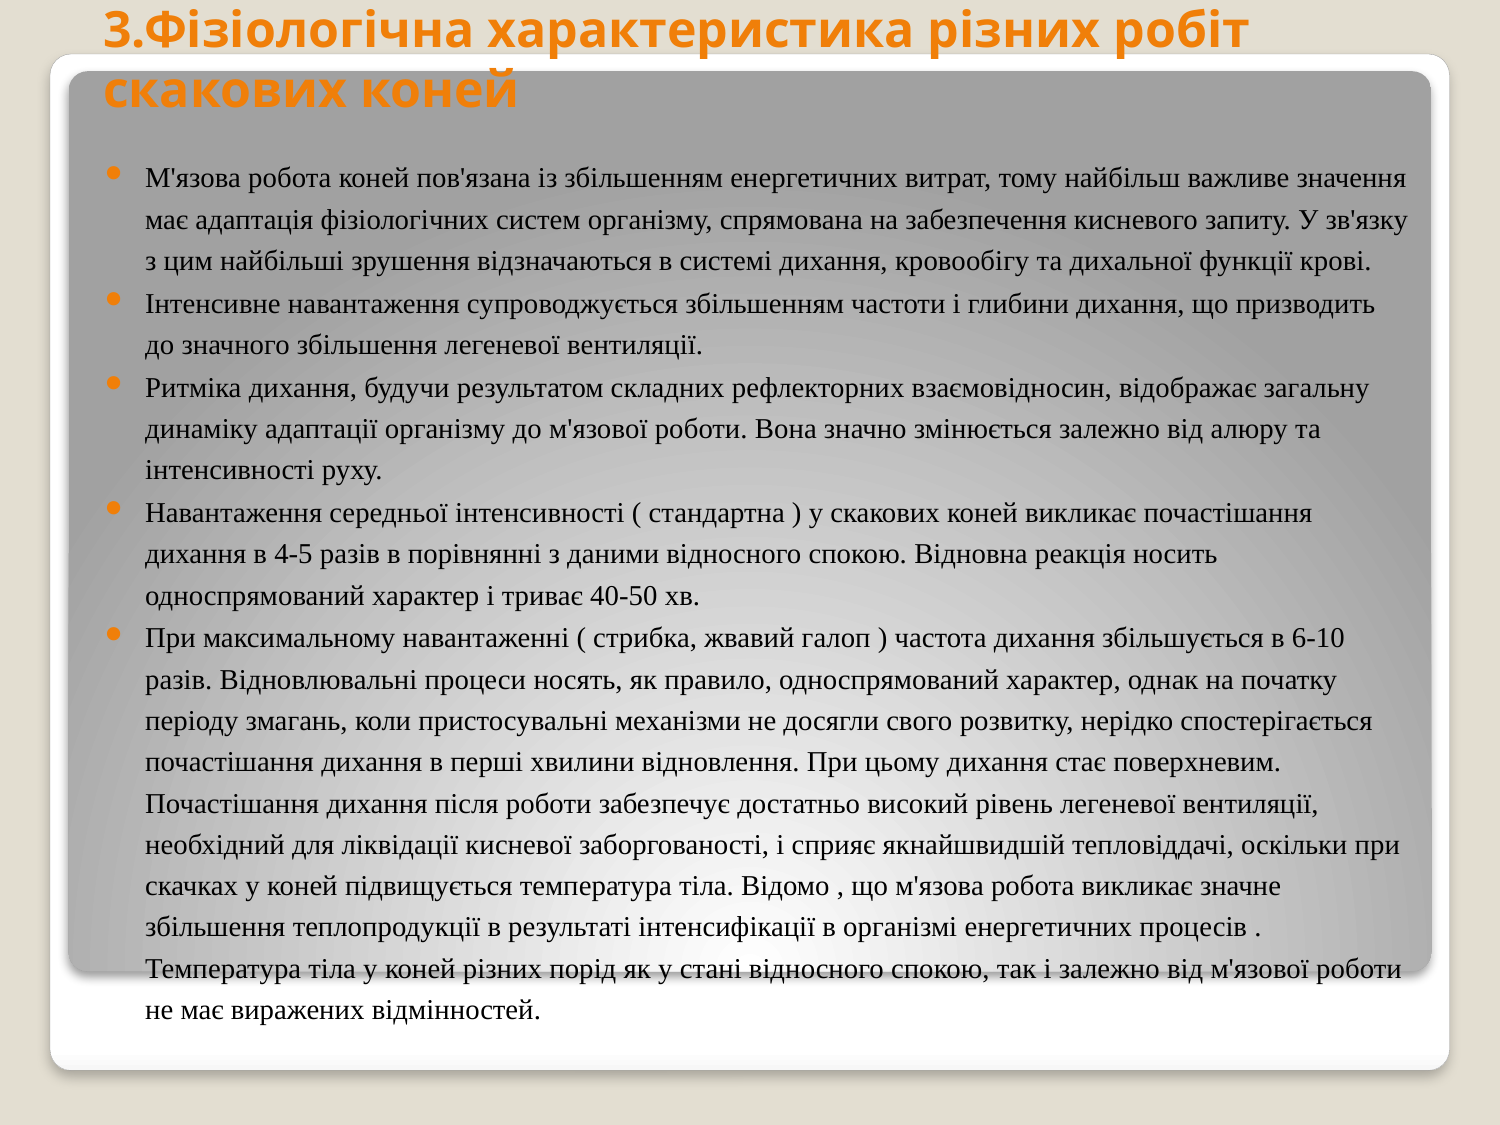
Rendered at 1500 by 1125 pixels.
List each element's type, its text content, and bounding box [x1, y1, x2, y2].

list М'язова робота коней пов'язана із збільшенням енергетичних витрат, тому найбільш важливе значення має адаптація фізіологічних систем організму, спрямована на забезпечення кисневого запиту. У зв'язку з цим найбільші зрушення відзначаються в системі дихання, кровообігу та дихальної функції крові. Інтенсивне навантаження супроводжується збільшенням частоти і глибини дихання, що призводить до значного збільшення легеневої вентиляції. Ритміка дихання, будучи результатом складних рефлекторних взаємовідносин, відображає загальну динаміку адаптації організму до м'язової роботи. Вона значно змінюється залежно від алюру та інтенсивності руху. Навантаження середньої інтенсивності ( стандартна ) у скакових коней викликає почастішання дихання в 4-5 разів в порівнянні з даними відносного спокою. Відновна реакція носить односпрямований характер і триває 40-50 хв. При максимальному навантаженні ( стрибка, жвавий галоп ) частота дихання збільшується в 6-10 разів. Відновлювальні процеси носять, як правило, односпрямований характер, однак на початку періоду змагань, коли пристосувальні механізми не досягли свого розвитку, нерідко спостерігається почастішання дихання в перші хвилини відновлення. При цьому дихання стає поверхневим. Почастішання дихання після роботи забезпечує достатньо високий рівень легеневої вентиляції, необхідний для ліквідації кисневої заборгованості, і сприяє якнайшвидшій тепловіддачі, оскільки при скачках у коней підвищується температура тіла. Відомо , що м'язова робота викликає значне збільшення теплопродукції в результаті інтенсифікації в організмі енергетичних процесів . Температура тіла у коней різних порід як у стані відносного спокою, так і залежно від м'язової роботи не має виражених відмінностей. [75, 137, 1425, 1059]
title 3.Фізіологічна характеристика різних робіт скакових коней [88, 19, 1439, 126]
